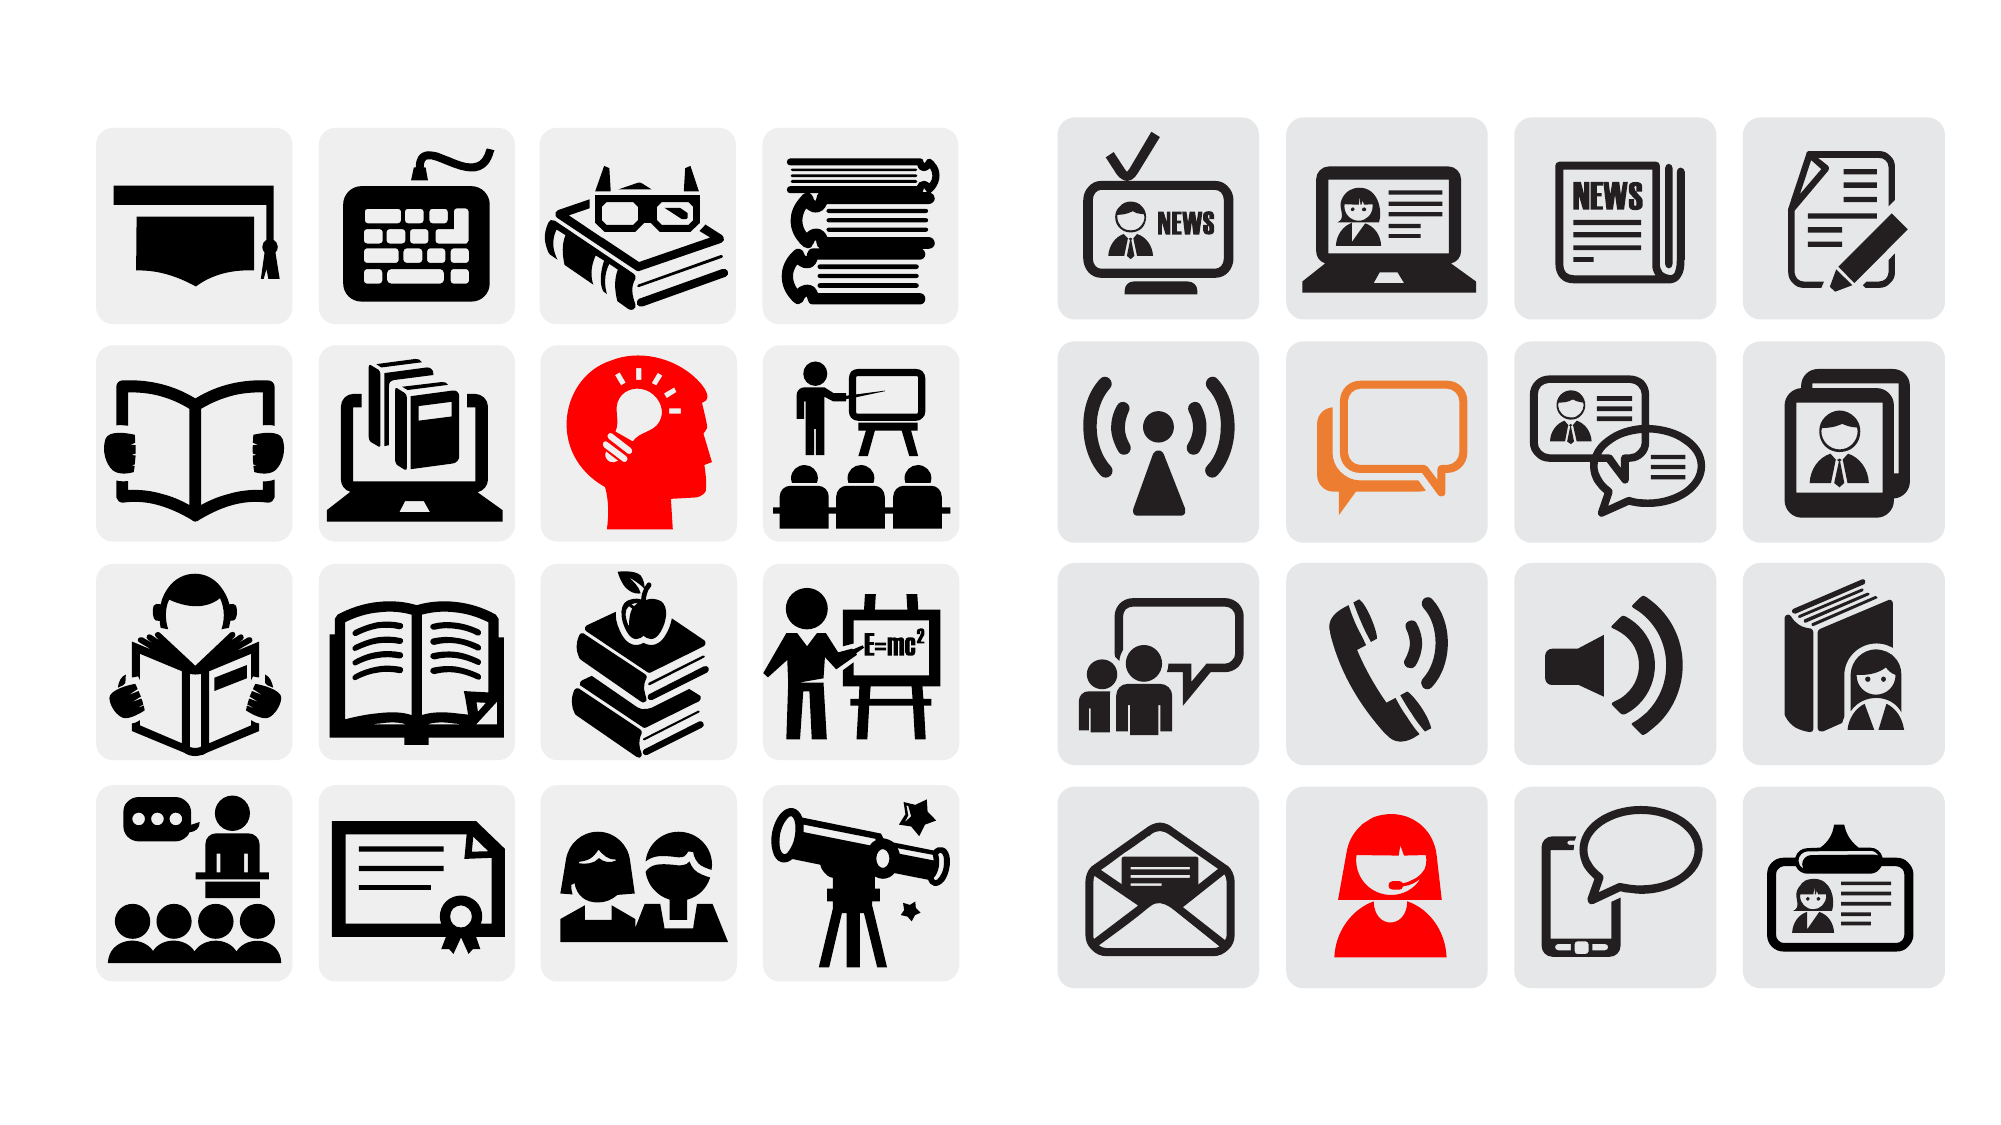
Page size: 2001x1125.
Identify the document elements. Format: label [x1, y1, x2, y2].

text_box [1057, 786, 1260, 989]
text_box [1850, 649, 1902, 713]
text_box [1803, 592, 1870, 623]
text_box [1541, 836, 1621, 957]
text_box [402, 382, 448, 391]
text_box [1286, 341, 1488, 543]
text_box [1742, 117, 1945, 320]
text_box [1742, 786, 1945, 989]
text_box [214, 795, 250, 831]
text_box [395, 388, 407, 470]
text_box [1286, 117, 1488, 320]
text_box [96, 127, 293, 325]
text_box [858, 422, 919, 457]
text_box [1784, 368, 1910, 518]
text_box [113, 185, 280, 279]
text_box [116, 380, 275, 522]
text_box [900, 901, 921, 922]
text_box [1545, 634, 1604, 697]
text_box [1841, 901, 1892, 906]
text_box [1057, 341, 1260, 543]
text_box [791, 465, 818, 483]
text_box [195, 833, 269, 880]
text_box [1514, 341, 1717, 543]
text_box [1124, 281, 1198, 295]
text_box [1878, 703, 1905, 730]
text_box [326, 393, 503, 522]
text_box [595, 195, 700, 232]
text_box [96, 785, 293, 982]
text_box [239, 903, 275, 939]
text_box [1116, 683, 1173, 736]
text_box [595, 165, 611, 192]
text_box [645, 831, 713, 870]
text_box [1514, 786, 1717, 989]
text_box [1421, 597, 1448, 690]
text_box [1784, 614, 1814, 733]
text_box [1514, 562, 1717, 766]
text_box [1114, 598, 1244, 706]
text_box [198, 903, 234, 939]
text_box [1611, 615, 1655, 715]
text_box [803, 361, 828, 386]
text_box [1108, 234, 1154, 260]
text_box [847, 465, 875, 483]
text_box [1111, 401, 1131, 455]
text_box [368, 365, 381, 447]
text_box [205, 881, 260, 899]
text_box [410, 390, 460, 470]
text_box [566, 355, 712, 530]
text_box [1742, 562, 1945, 766]
text_box [411, 148, 495, 181]
text_box [540, 563, 738, 761]
text_box [1078, 691, 1111, 733]
text_box [1057, 562, 1260, 766]
text_box [645, 861, 711, 920]
text_box [318, 563, 515, 761]
text_box [1083, 376, 1113, 478]
text_box [637, 268, 728, 307]
text_box [1838, 213, 1908, 284]
text_box [1579, 805, 1703, 905]
text_box [1817, 599, 1893, 732]
text_box [796, 368, 926, 456]
text_box [1829, 269, 1853, 292]
text_box [114, 903, 151, 939]
text_box [1205, 376, 1235, 478]
text_box [318, 785, 515, 982]
text_box [1788, 151, 1895, 288]
text_box [1329, 605, 1420, 742]
text_box [343, 186, 490, 302]
text_box [637, 254, 723, 288]
text_box [1286, 562, 1488, 766]
text_box [762, 785, 960, 982]
text_box [131, 631, 260, 757]
text_box [1555, 161, 1685, 284]
text_box [560, 831, 635, 903]
text_box [109, 674, 145, 719]
text_box [252, 432, 285, 474]
text_box [104, 432, 136, 474]
text_box [540, 785, 738, 982]
text_box [762, 345, 960, 542]
text_box [245, 674, 282, 719]
text_box [318, 127, 515, 325]
text_box [584, 611, 706, 673]
text_box [544, 220, 636, 310]
text_box [904, 465, 932, 483]
text_box [762, 127, 959, 325]
text_box [376, 358, 423, 368]
text_box [618, 182, 652, 190]
text_box [560, 903, 729, 943]
text_box [96, 345, 293, 542]
text_box [842, 594, 941, 740]
text_box [1132, 450, 1186, 516]
text_box [571, 688, 704, 758]
text_box [1172, 211, 1215, 235]
text_box [136, 216, 255, 287]
text_box [763, 628, 925, 740]
text_box [123, 797, 200, 842]
text_box [1086, 659, 1118, 690]
text_box [781, 158, 940, 305]
text_box [762, 563, 960, 761]
text_box [1302, 166, 1477, 293]
text_box [1797, 588, 1864, 618]
text_box [329, 601, 504, 745]
text_box [96, 563, 293, 761]
text_box [1286, 786, 1488, 989]
text_box [1083, 180, 1234, 278]
text_box [1792, 579, 1866, 614]
text_box [152, 573, 237, 630]
text_box [384, 367, 434, 447]
text_box [539, 127, 736, 325]
text_box [1841, 881, 1892, 886]
text_box [1400, 691, 1432, 732]
text_box [540, 345, 738, 542]
text_box [1841, 921, 1871, 926]
text_box [107, 940, 282, 964]
text_box [1811, 595, 1878, 626]
text_box [1631, 595, 1683, 735]
text_box [1143, 411, 1174, 443]
text_box [576, 633, 709, 703]
text_box [1158, 211, 1171, 235]
text_box [1121, 856, 1199, 909]
text_box [1404, 620, 1423, 669]
text_box [1186, 401, 1207, 455]
text_box [579, 675, 701, 728]
text_box [1085, 822, 1235, 957]
text_box [771, 808, 950, 968]
text_box [1105, 131, 1160, 181]
text_box [1339, 380, 1468, 497]
text_box [683, 165, 699, 192]
text_box [1841, 912, 1871, 917]
text_box [156, 903, 192, 939]
text_box [898, 799, 937, 837]
text_box [617, 571, 667, 640]
text_box [331, 821, 505, 954]
text_box [555, 199, 724, 272]
text_box [773, 485, 951, 529]
text_box [1115, 201, 1147, 233]
text_box [1057, 117, 1260, 320]
text_box [1353, 599, 1377, 642]
text_box [1792, 878, 1835, 933]
text_box [1338, 814, 1442, 900]
text_box [1334, 901, 1447, 958]
text_box [1841, 891, 1892, 896]
text_box [318, 345, 515, 542]
text_box [1742, 341, 1945, 543]
text_box [785, 587, 828, 630]
text_box [1514, 117, 1717, 320]
text_box [1317, 407, 1426, 516]
text_box [1529, 375, 1706, 517]
text_box [1767, 824, 1914, 952]
